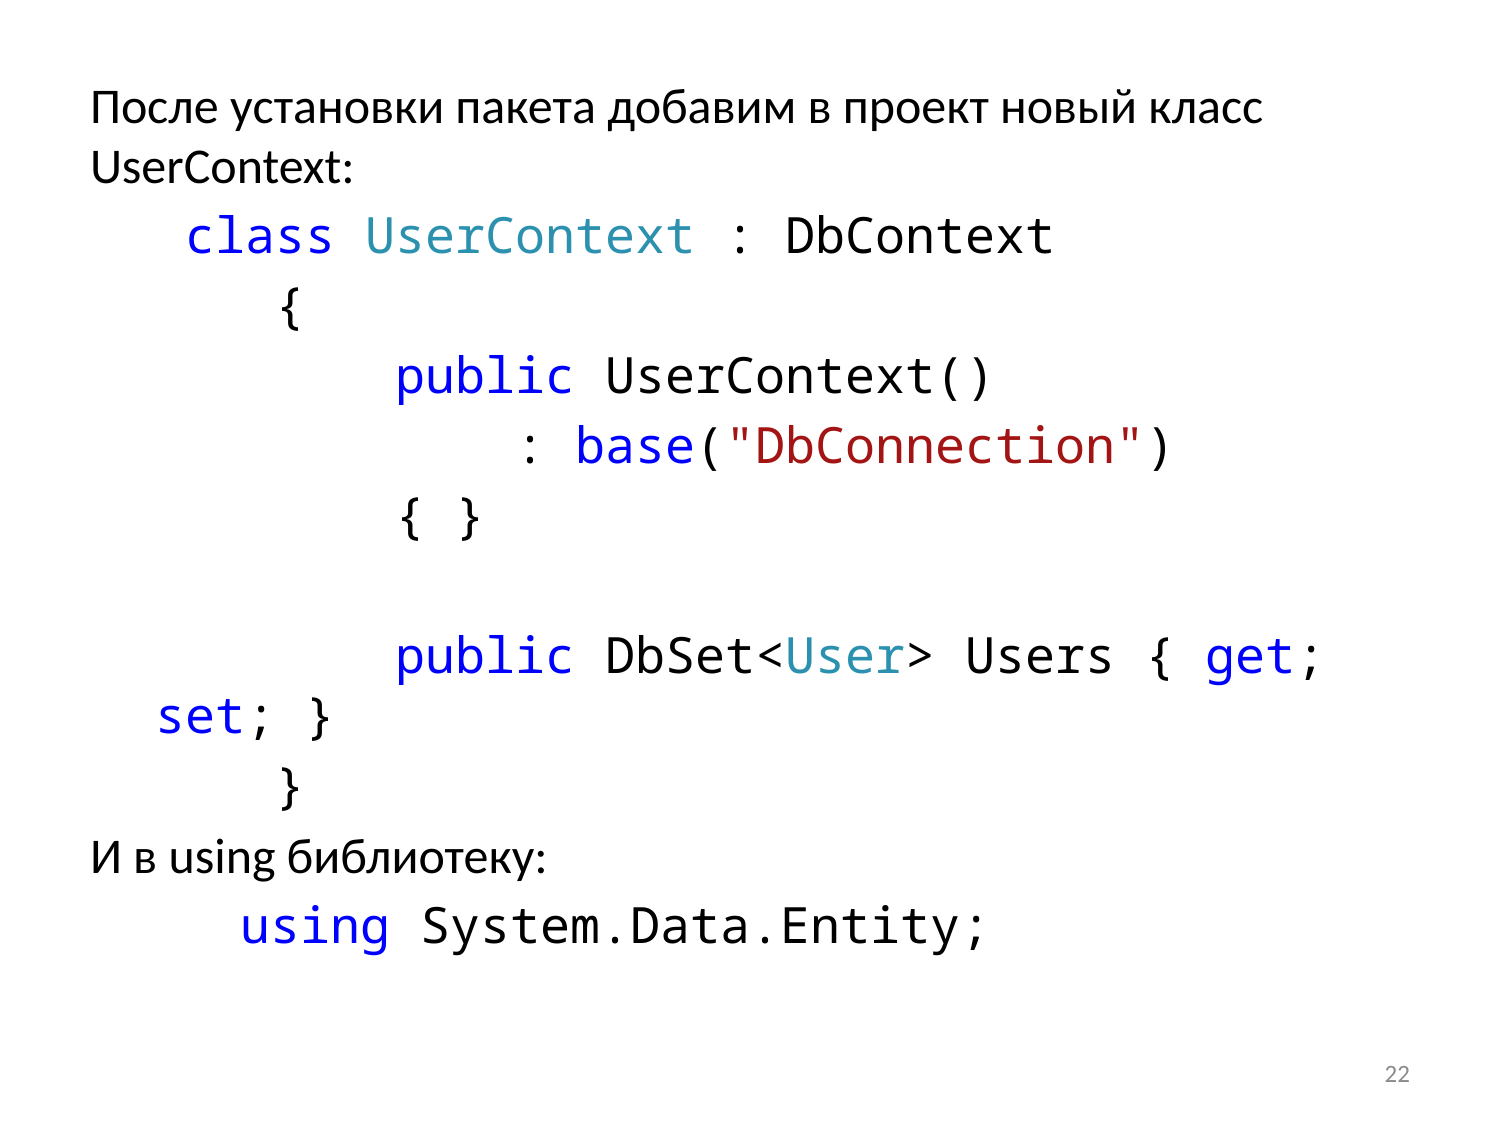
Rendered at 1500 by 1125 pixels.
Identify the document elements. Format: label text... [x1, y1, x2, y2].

list После установки пакета добавим в проект новый класс UserContext: class UserContext : DbContext { public UserContext() : base("DbConnection") { } public DbSet<User> Users { get; set; } } И в using библиотеку: using System.Data.Entity; [75, 66, 1425, 1047]
slide_number 22 [1074, 1042, 1425, 1103]
